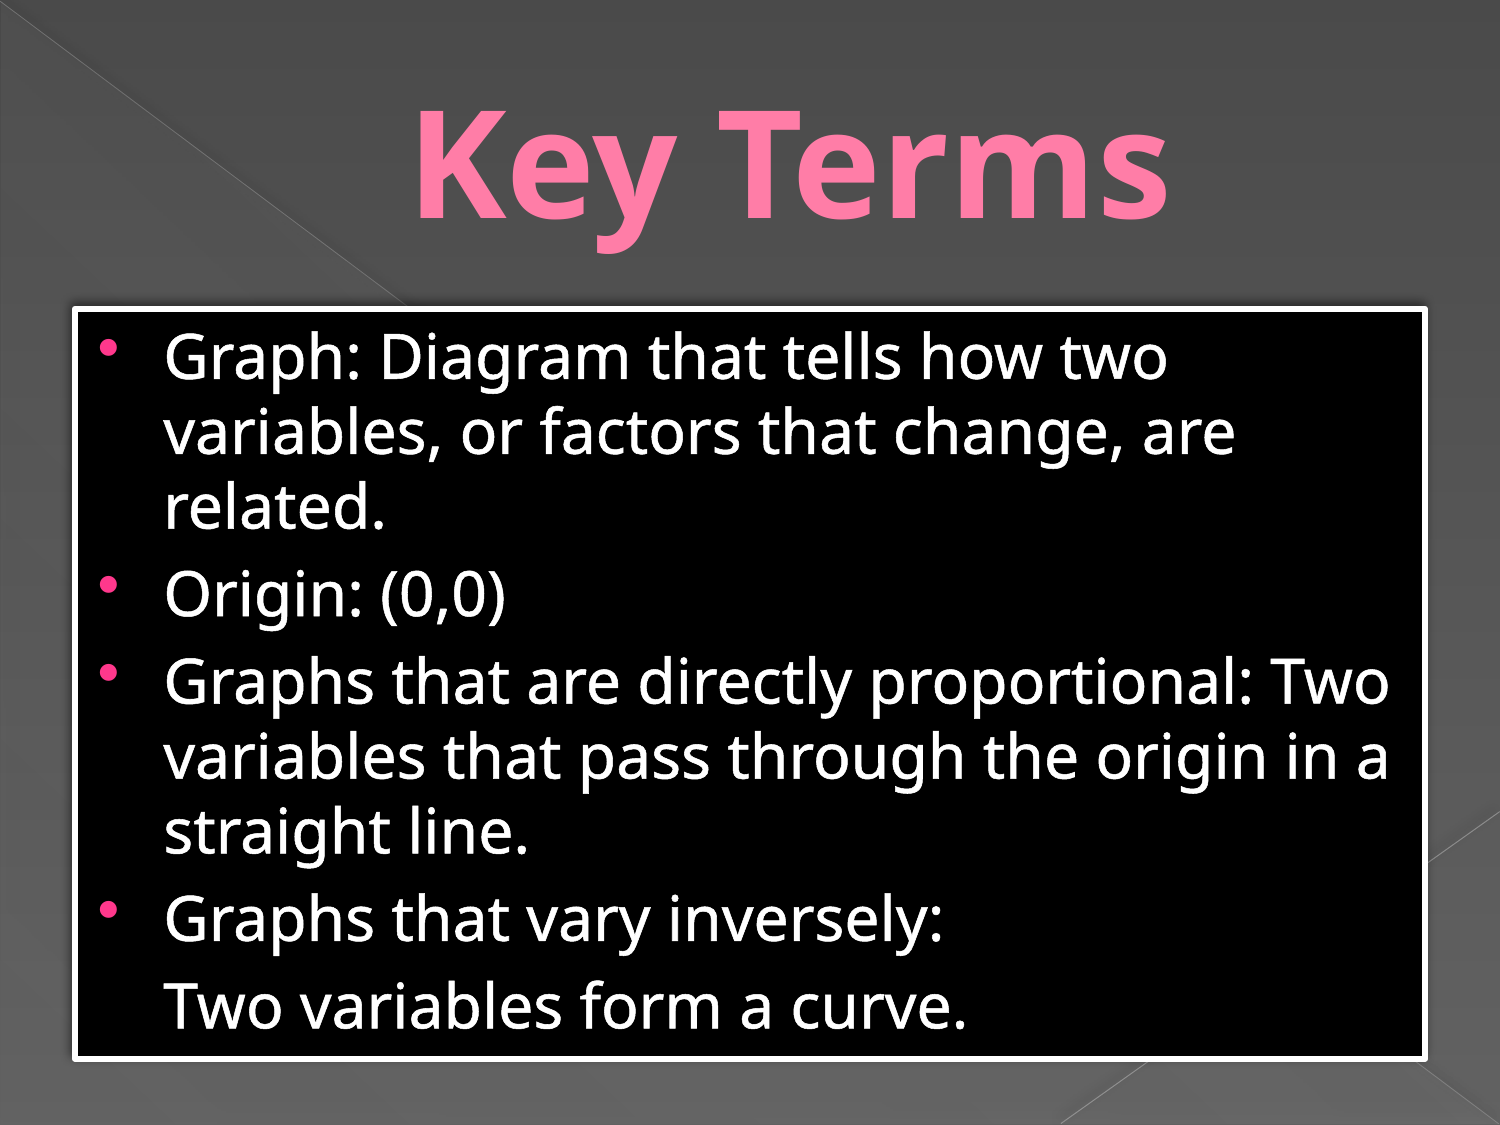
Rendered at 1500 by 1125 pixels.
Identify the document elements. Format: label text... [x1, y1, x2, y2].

title Key Terms [75, 43, 1425, 274]
list Graph: Diagram that tells how two variables, or factors that change, are related. Origin: (0,0) Graphs that are directly proportional: Two variables that pass through the origin in a straight line. Graphs that vary inversely: Two variables form a curve. [72, 306, 1428, 1062]
